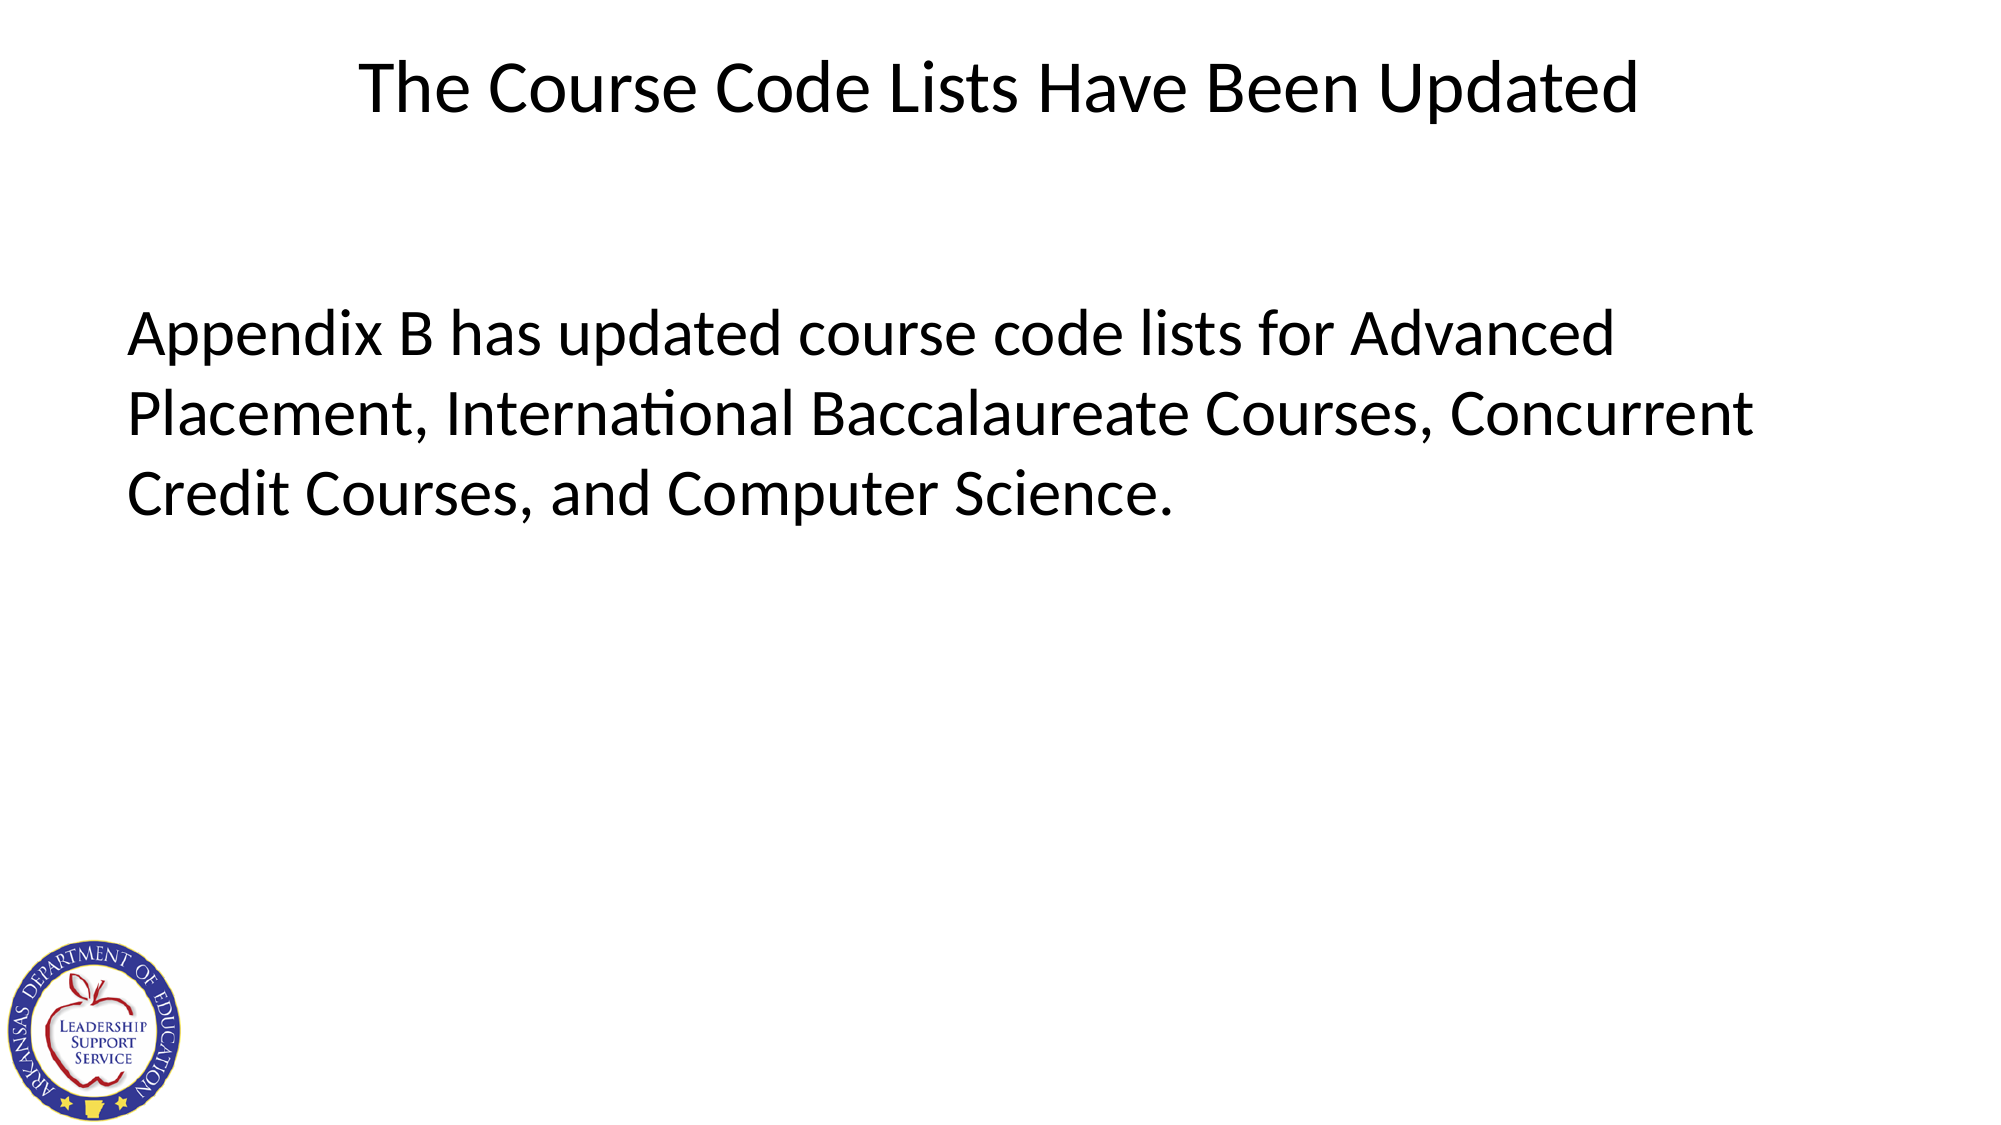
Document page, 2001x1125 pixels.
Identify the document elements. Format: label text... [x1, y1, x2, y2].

picture [3, 935, 184, 1123]
text_box The Course Code Lists Have Been Updated [36, 40, 1964, 154]
text_box Appendix B has updated course code lists for Advanced Placement, International Baccalaureate Courses, Concurrent Credit Courses, and Computer Science. [112, 281, 1885, 536]
